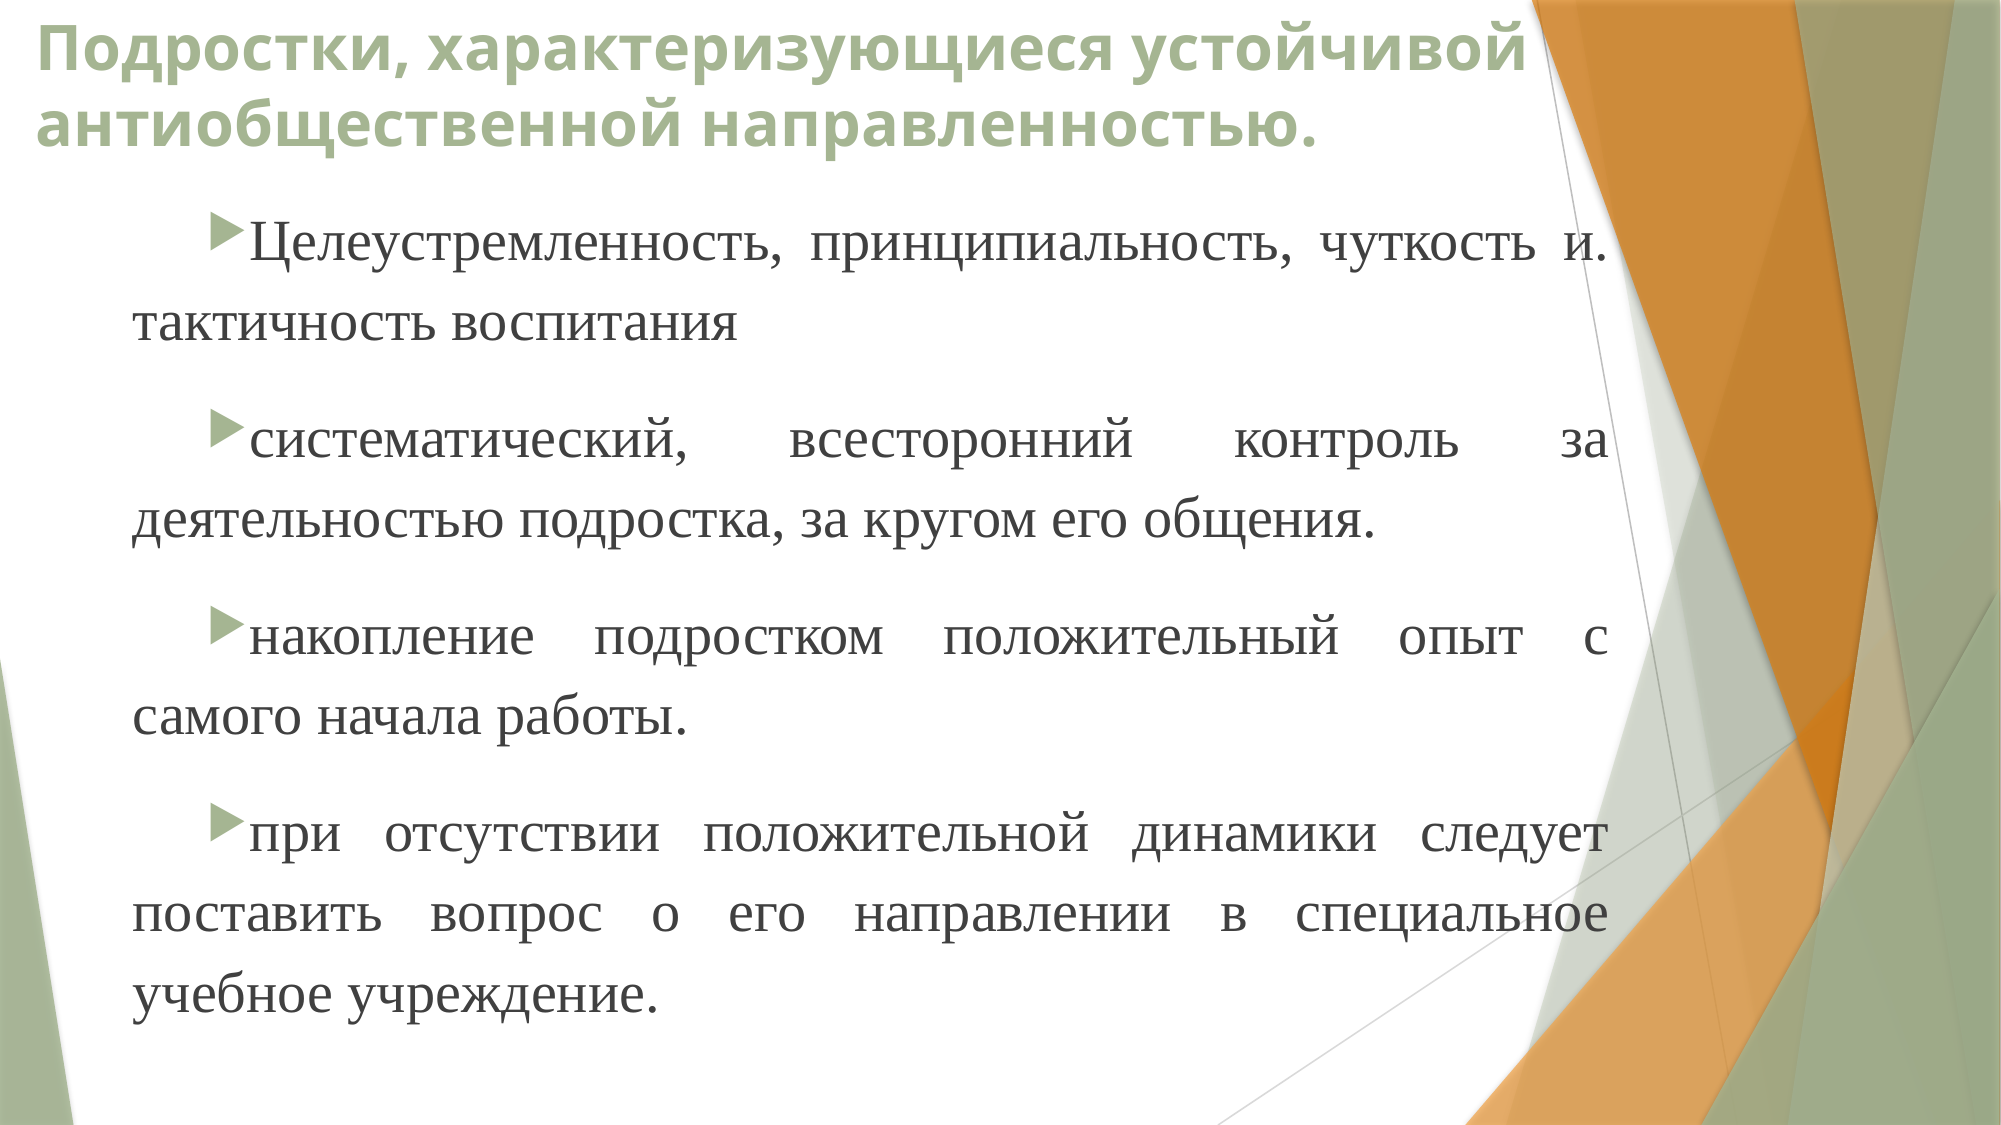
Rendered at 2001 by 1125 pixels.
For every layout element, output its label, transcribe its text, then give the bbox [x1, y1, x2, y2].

list Целеустремленность, принципиальность, чуткость и. тактичность воспитания систематический, всесторонний контроль за деятельностью подростка, за кругом его общения. накопление подростком положительный опыт с самого начала работы. при отсутствии положительной динамики следует поставить вопрос о его направлении в специальное учебное учреждение. [61, 184, 1625, 1055]
title Подростки, характеризующиеся устойчивой антиобщественной направленностью. [20, 0, 1616, 210]
